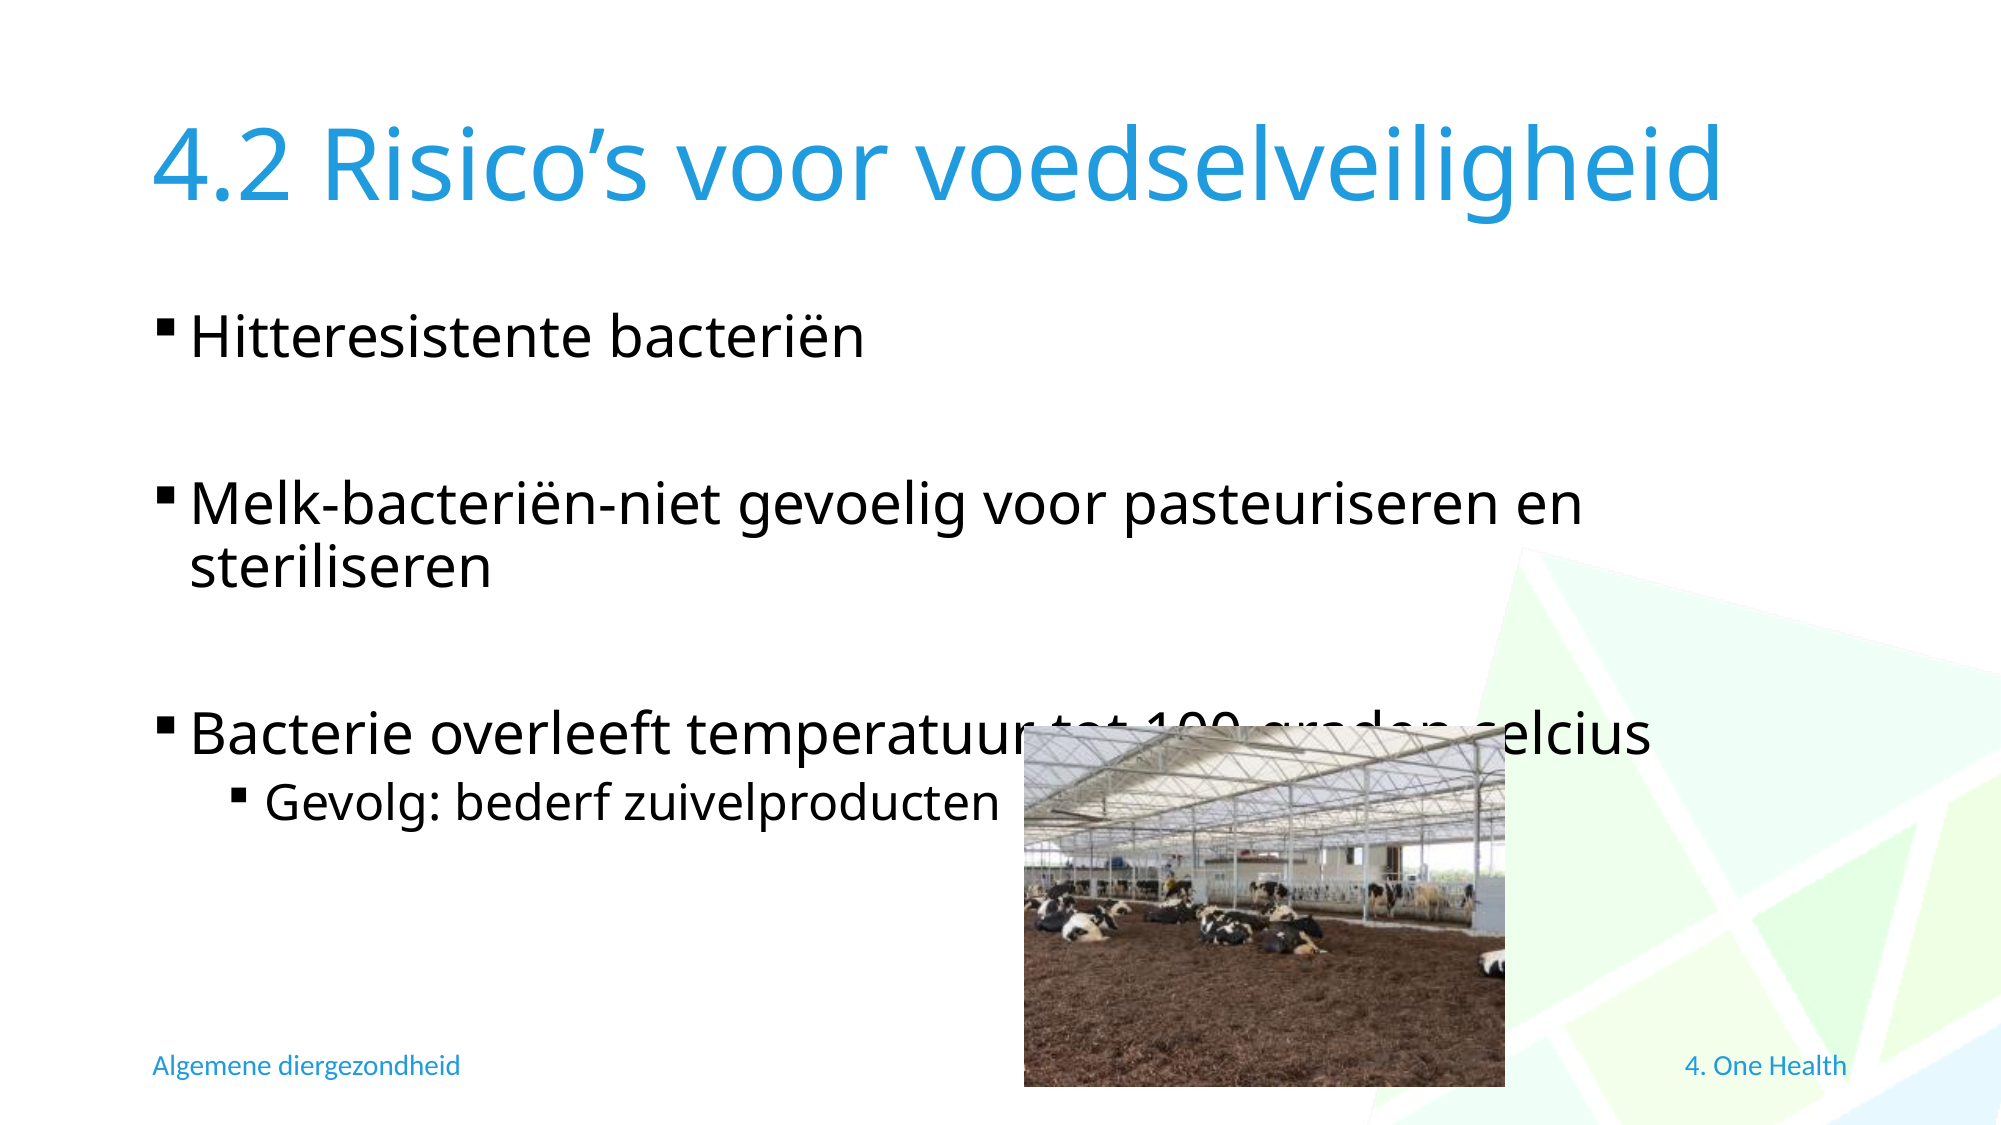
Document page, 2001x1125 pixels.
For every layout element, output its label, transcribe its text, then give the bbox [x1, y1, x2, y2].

list 4. One Health [1412, 1042, 1863, 1103]
list Algemene diergezondheid [137, 1042, 588, 1103]
title 4.2 Risico’s voor voedselveiligheid [137, 59, 1863, 278]
picture [1024, 726, 1505, 1087]
list Hitteresistente bacteriën Melk-bacteriën-niet gevoelig voor pasteuriseren en steriliseren Bacterie overleeft temperatuur tot 100 graden celcius Gevolg: bederf zuivelproducten [137, 299, 1863, 1014]
